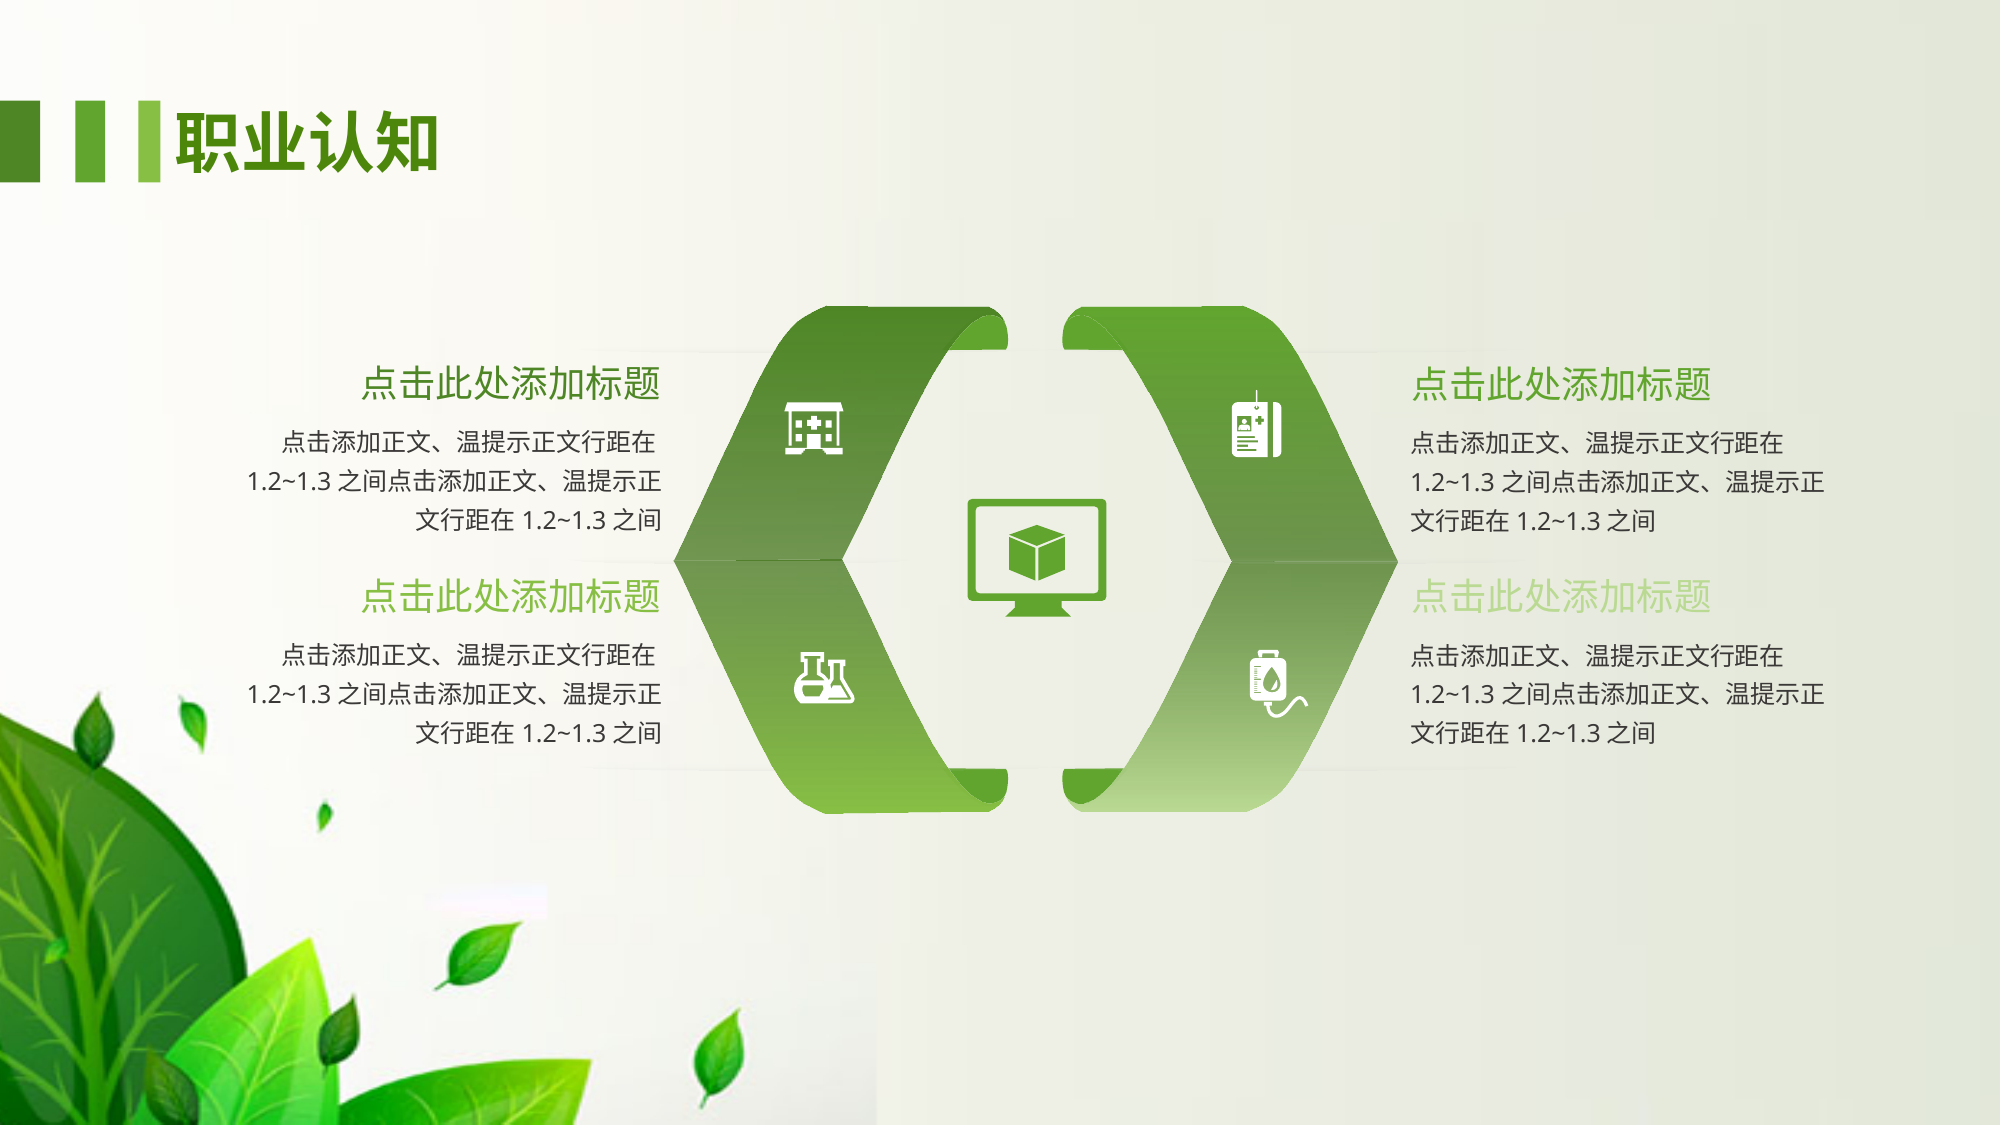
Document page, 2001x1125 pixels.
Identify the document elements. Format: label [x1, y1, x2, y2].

text_box [209, 565, 568, 757]
text_box [1395, 353, 1864, 545]
text_box [1531, 566, 1864, 758]
text_box [209, 352, 678, 544]
picture [0, 0, 2000, 1125]
text_box [568, 305, 1531, 938]
